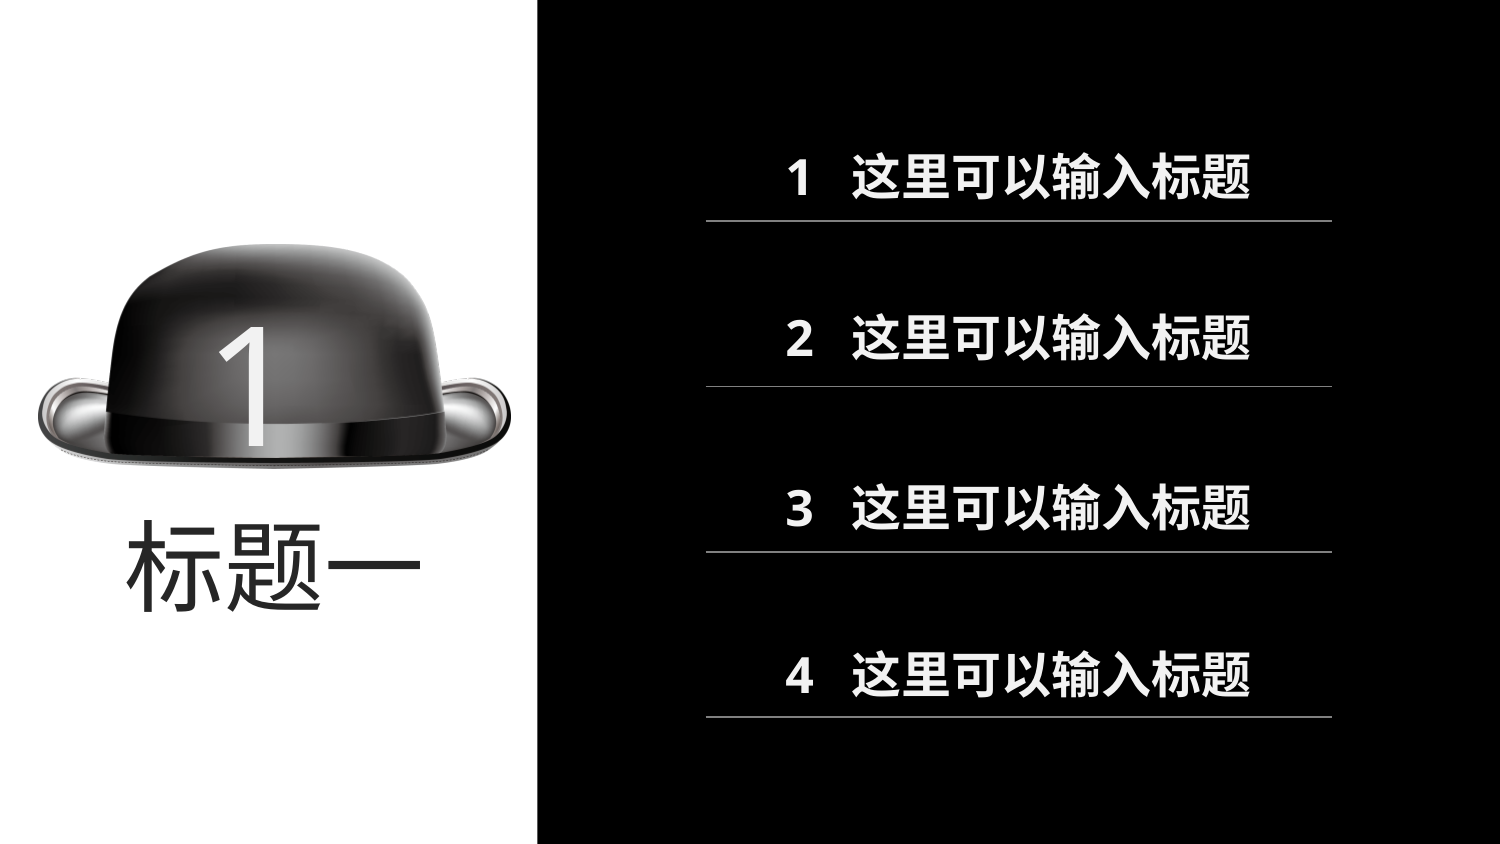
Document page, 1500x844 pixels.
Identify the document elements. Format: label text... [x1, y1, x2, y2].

text_box [535, 0, 1500, 844]
text_box 1 这里可以输入标题 [693, 138, 1344, 214]
text_box 2 这里可以输入标题 [693, 298, 1344, 374]
text_box 3 这里可以输入标题 [693, 469, 1344, 544]
text_box 4 这里可以输入标题 [693, 635, 1344, 711]
text_box 1 标题一 [0, 232, 650, 632]
picture [38, 244, 511, 470]
